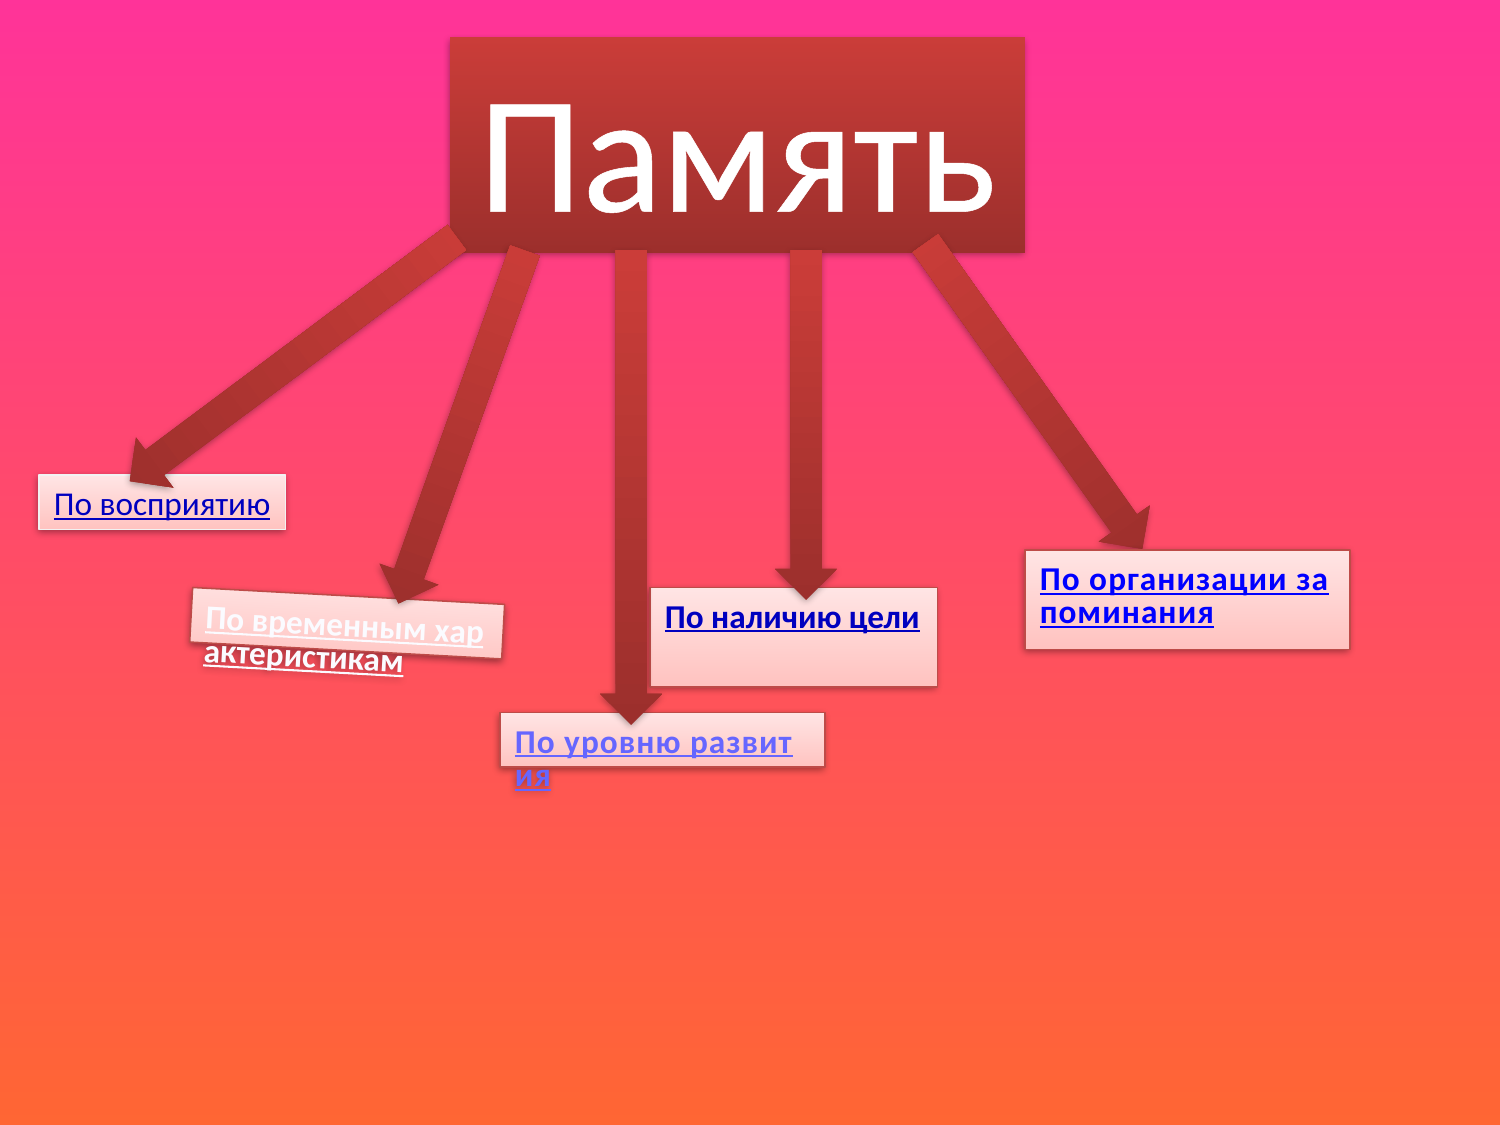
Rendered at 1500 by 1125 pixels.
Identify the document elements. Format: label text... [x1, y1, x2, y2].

text_box По наличию цели [653, 587, 938, 688]
text_box [379, 245, 540, 604]
text_box [912, 234, 1150, 547]
text_box По временным характеристикам [188, 586, 506, 660]
text_box По уровню развития [499, 712, 826, 768]
text_box Память [450, 37, 1025, 253]
text_box [774, 249, 838, 601]
text_box По организации запоминания [1024, 549, 1351, 650]
text_box [129, 224, 467, 488]
text_box По восприятию [38, 474, 286, 530]
text_box [599, 249, 663, 725]
